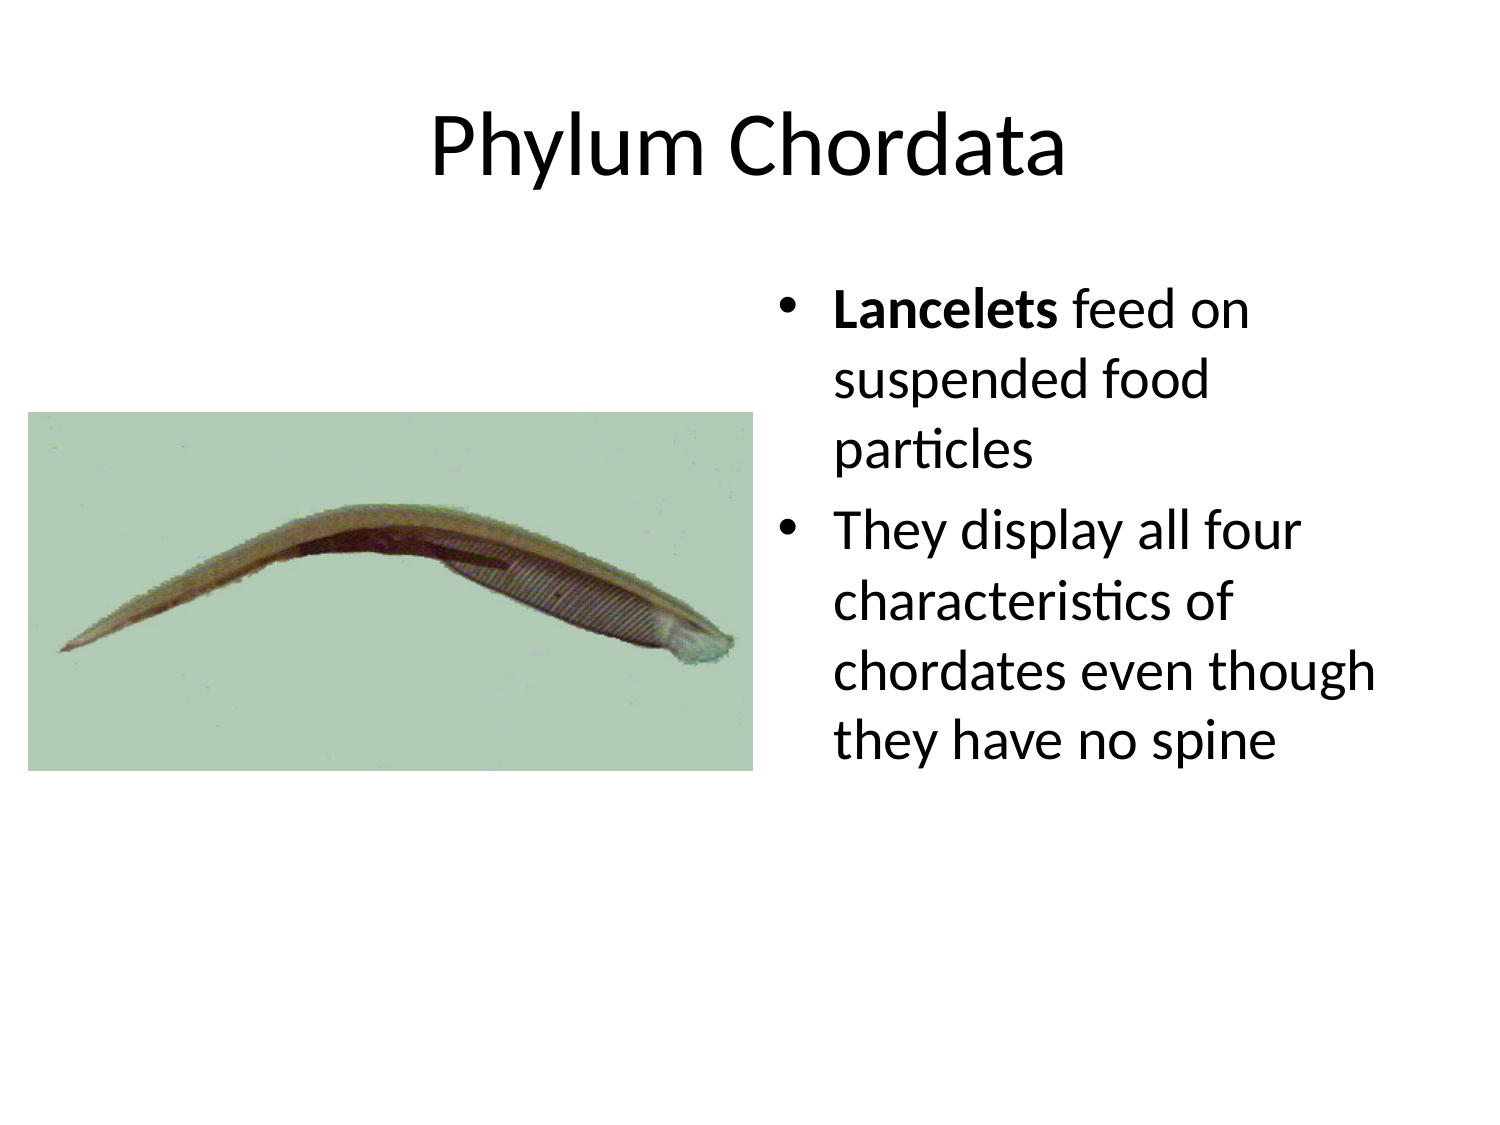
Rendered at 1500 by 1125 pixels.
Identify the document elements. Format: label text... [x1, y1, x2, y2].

title Phylum Chordata [75, 45, 1425, 233]
picture [28, 412, 754, 771]
list Lancelets feed on suspended food particles They display all four characteristics of chordates even though they have no spine [762, 262, 1425, 1005]
